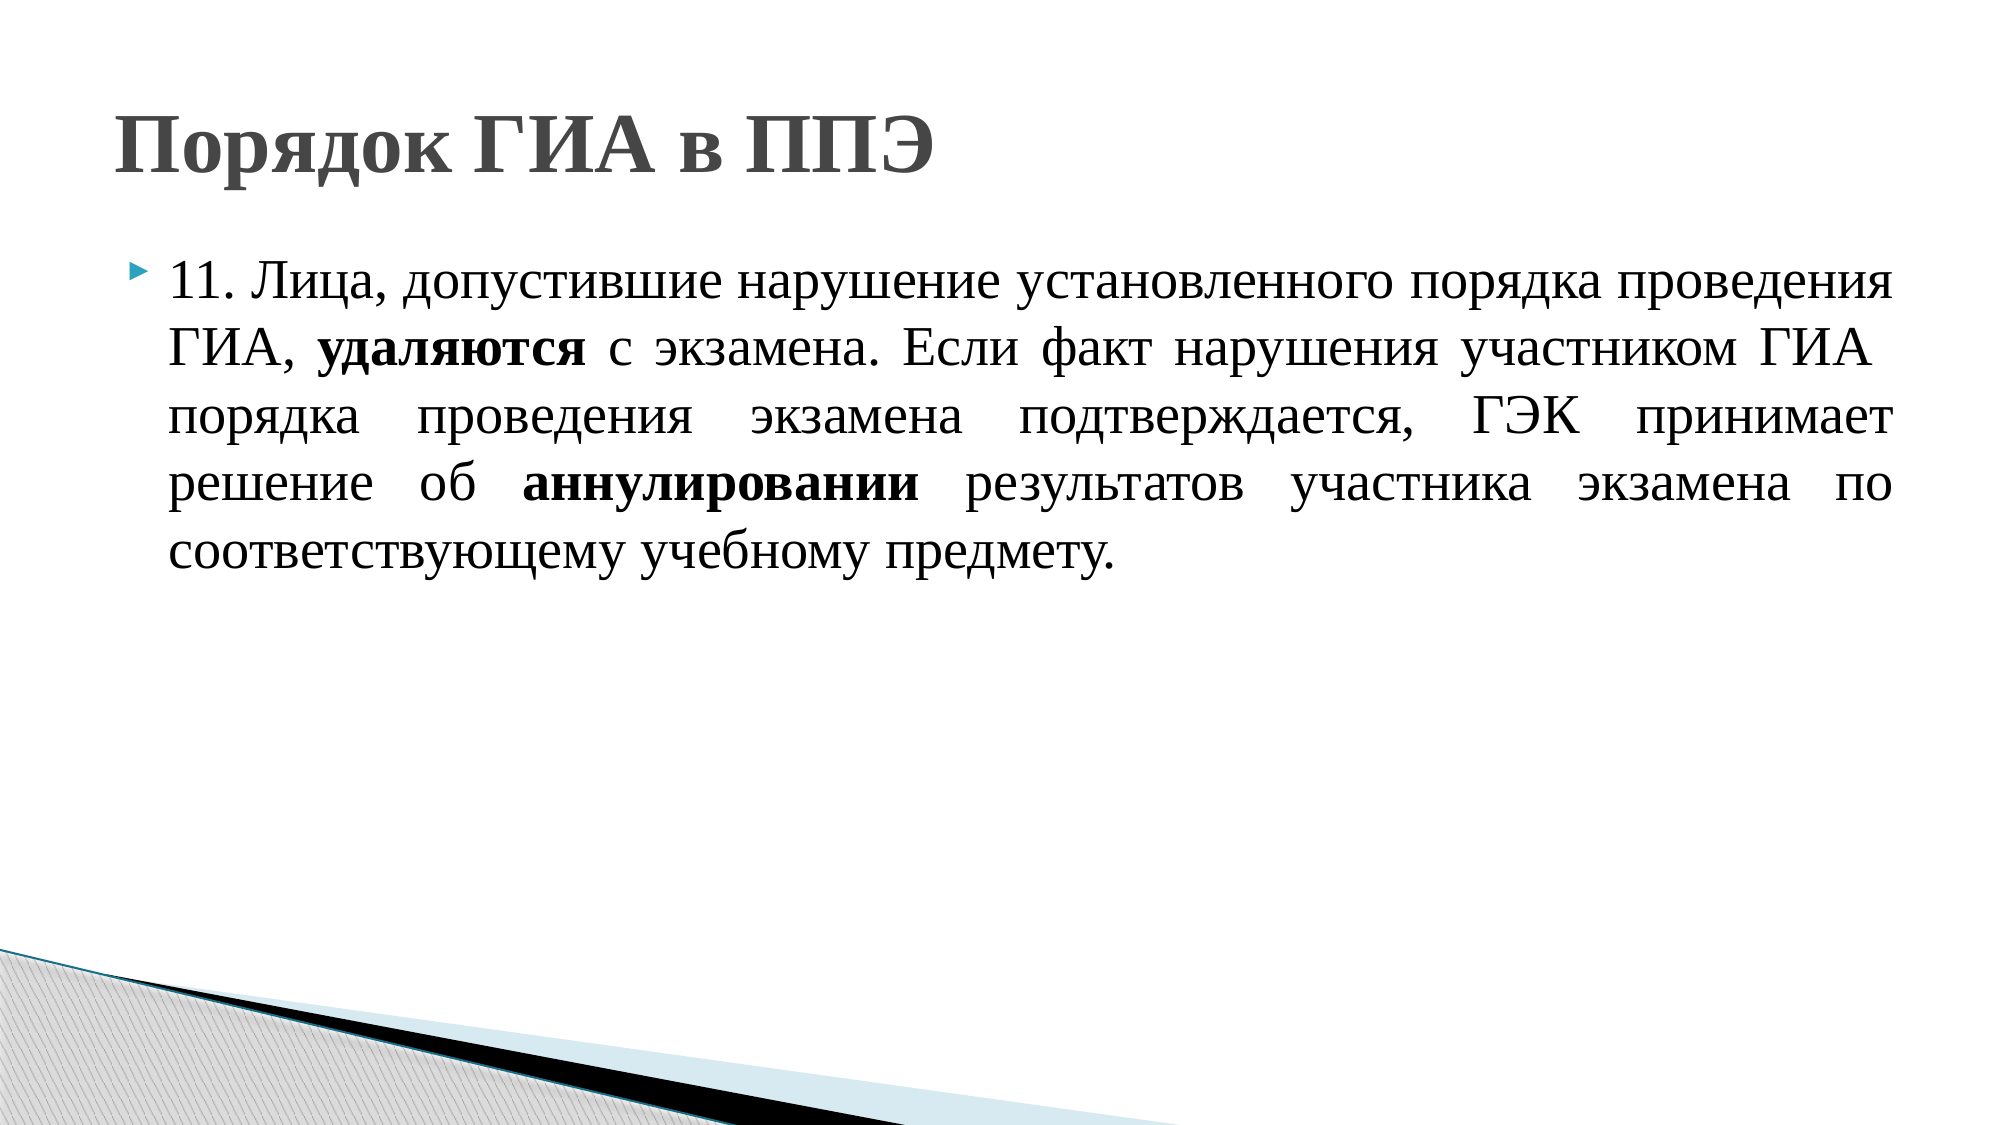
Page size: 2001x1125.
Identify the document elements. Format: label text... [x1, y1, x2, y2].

title Порядок ГИА в ППЭ [99, 45, 1900, 233]
list 11. Лица, допустившие нарушение установленного порядка проведения ГИА, удаляются с экзамена. Если факт нарушения участником ГИА порядка проведения экзамена подтверждается, ГЭК принимает решение об аннулировании результатов участника экзамена по соответствующему учебному предмету. [93, 234, 1910, 894]
